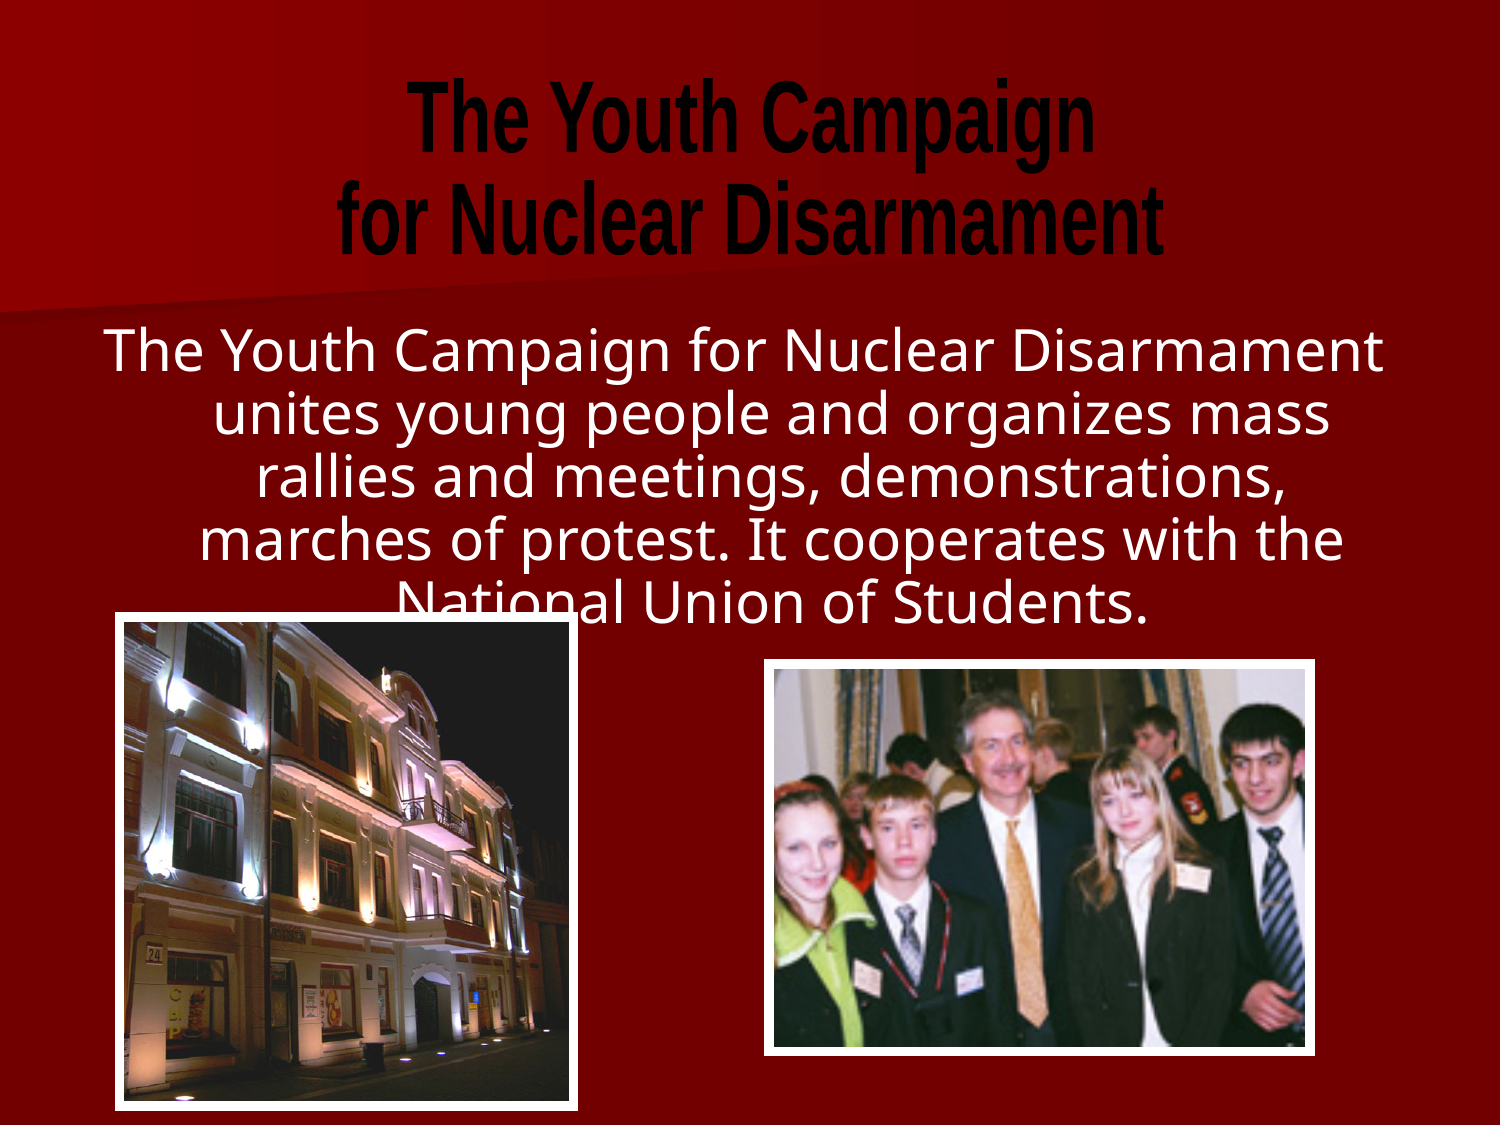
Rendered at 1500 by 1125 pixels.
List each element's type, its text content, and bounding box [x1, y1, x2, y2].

picture [123, 621, 569, 1102]
list The Youth Campaign for Nuclear Disarmament unites young people and organizes mass rallies and meetings, demonstrations, marches of protest. It cooperates with the National Union of Students. [88, 313, 1400, 643]
picture [773, 668, 1306, 1048]
